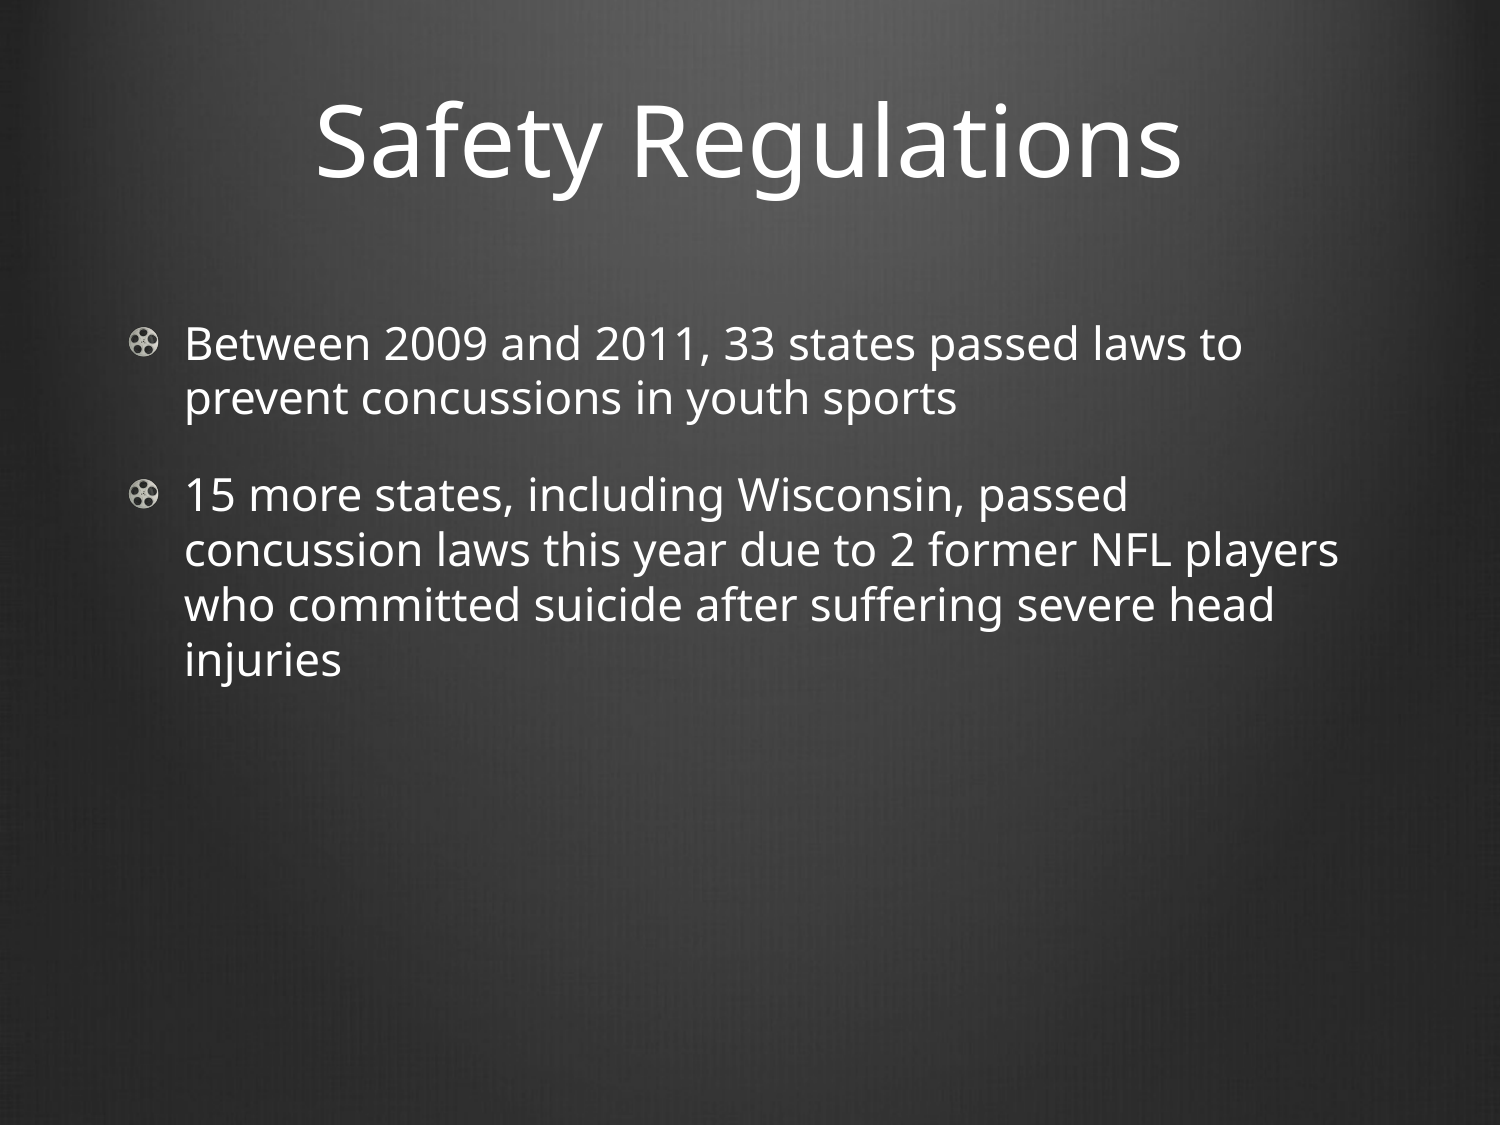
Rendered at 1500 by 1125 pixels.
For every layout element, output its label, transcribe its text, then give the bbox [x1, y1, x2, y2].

picture [127, 325, 160, 358]
list Between 2009 and 2011, 33 states passed laws to prevent concussions in youth sports 15 more states, including Wisconsin, passed concussion laws this year due to 2 former NFL players who committed suicide after suffering severe head injuries [112, 306, 1388, 1005]
picture [127, 477, 160, 510]
title Safety Regulations [112, 19, 1388, 255]
